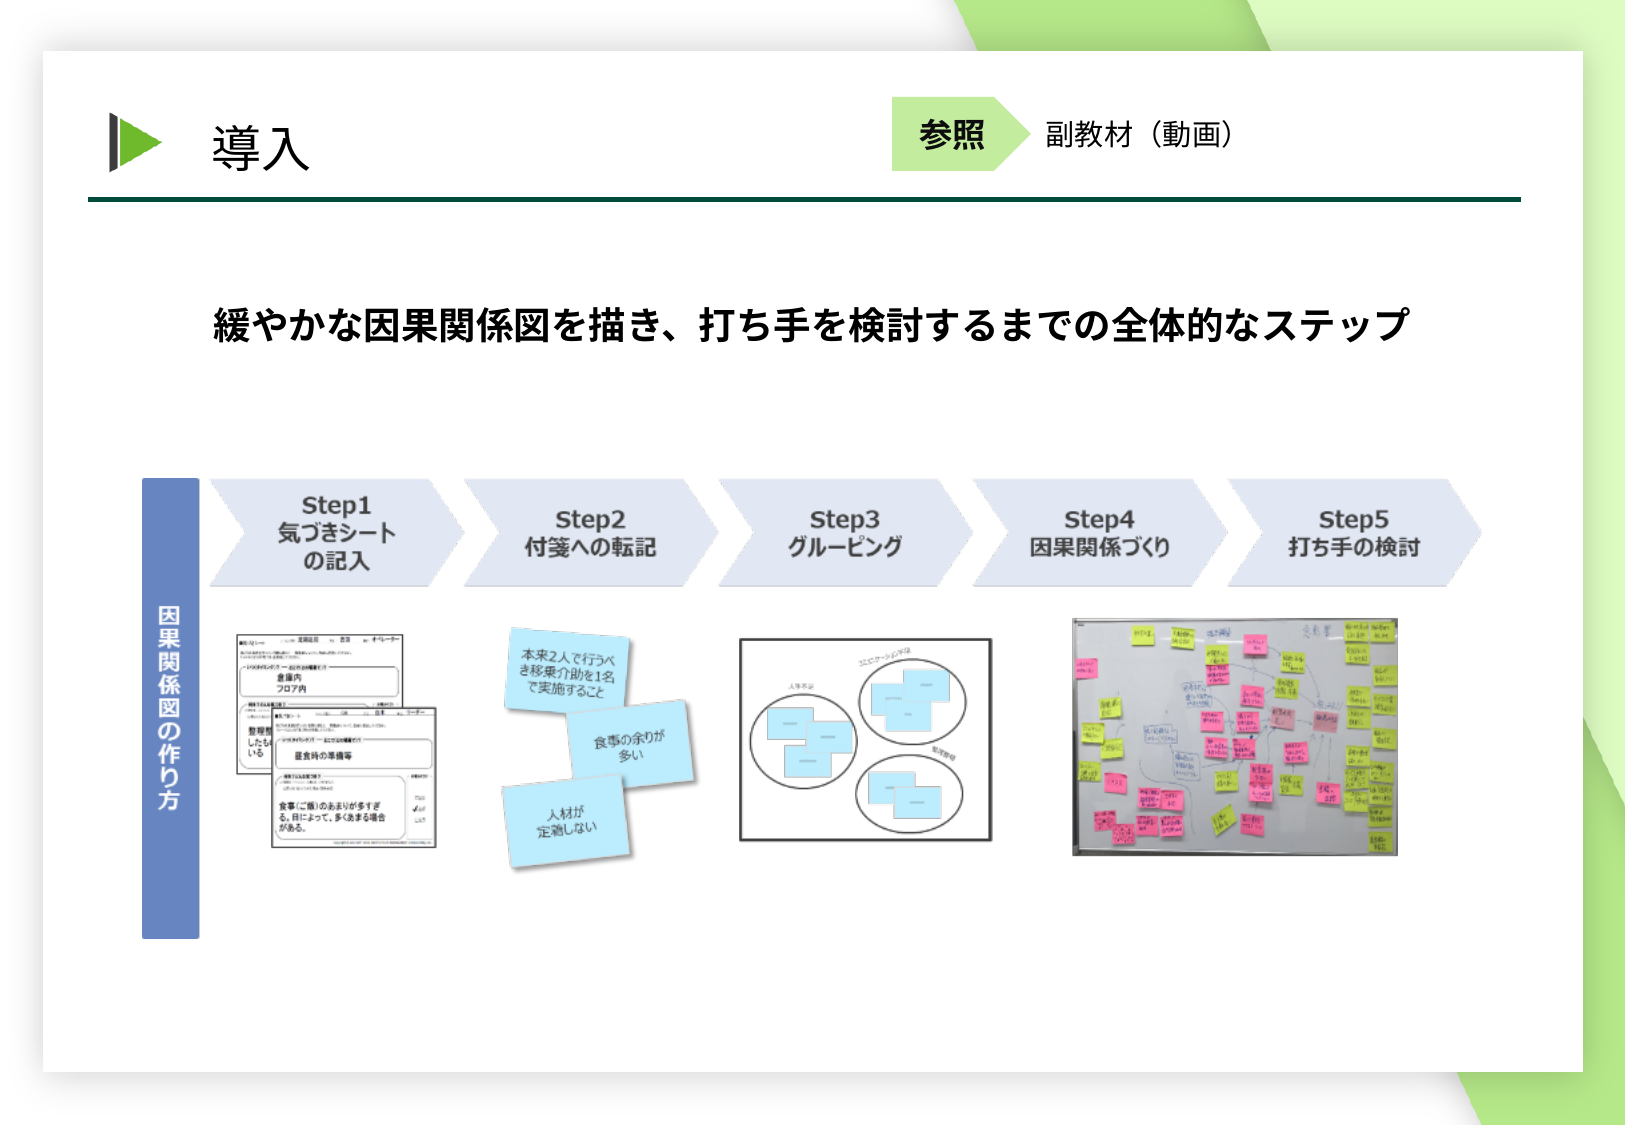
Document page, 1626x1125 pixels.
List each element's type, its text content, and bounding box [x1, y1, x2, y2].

picture [0, 0, 1625, 1125]
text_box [142, 294, 1482, 939]
list 副教材（動画） [1031, 96, 1517, 171]
